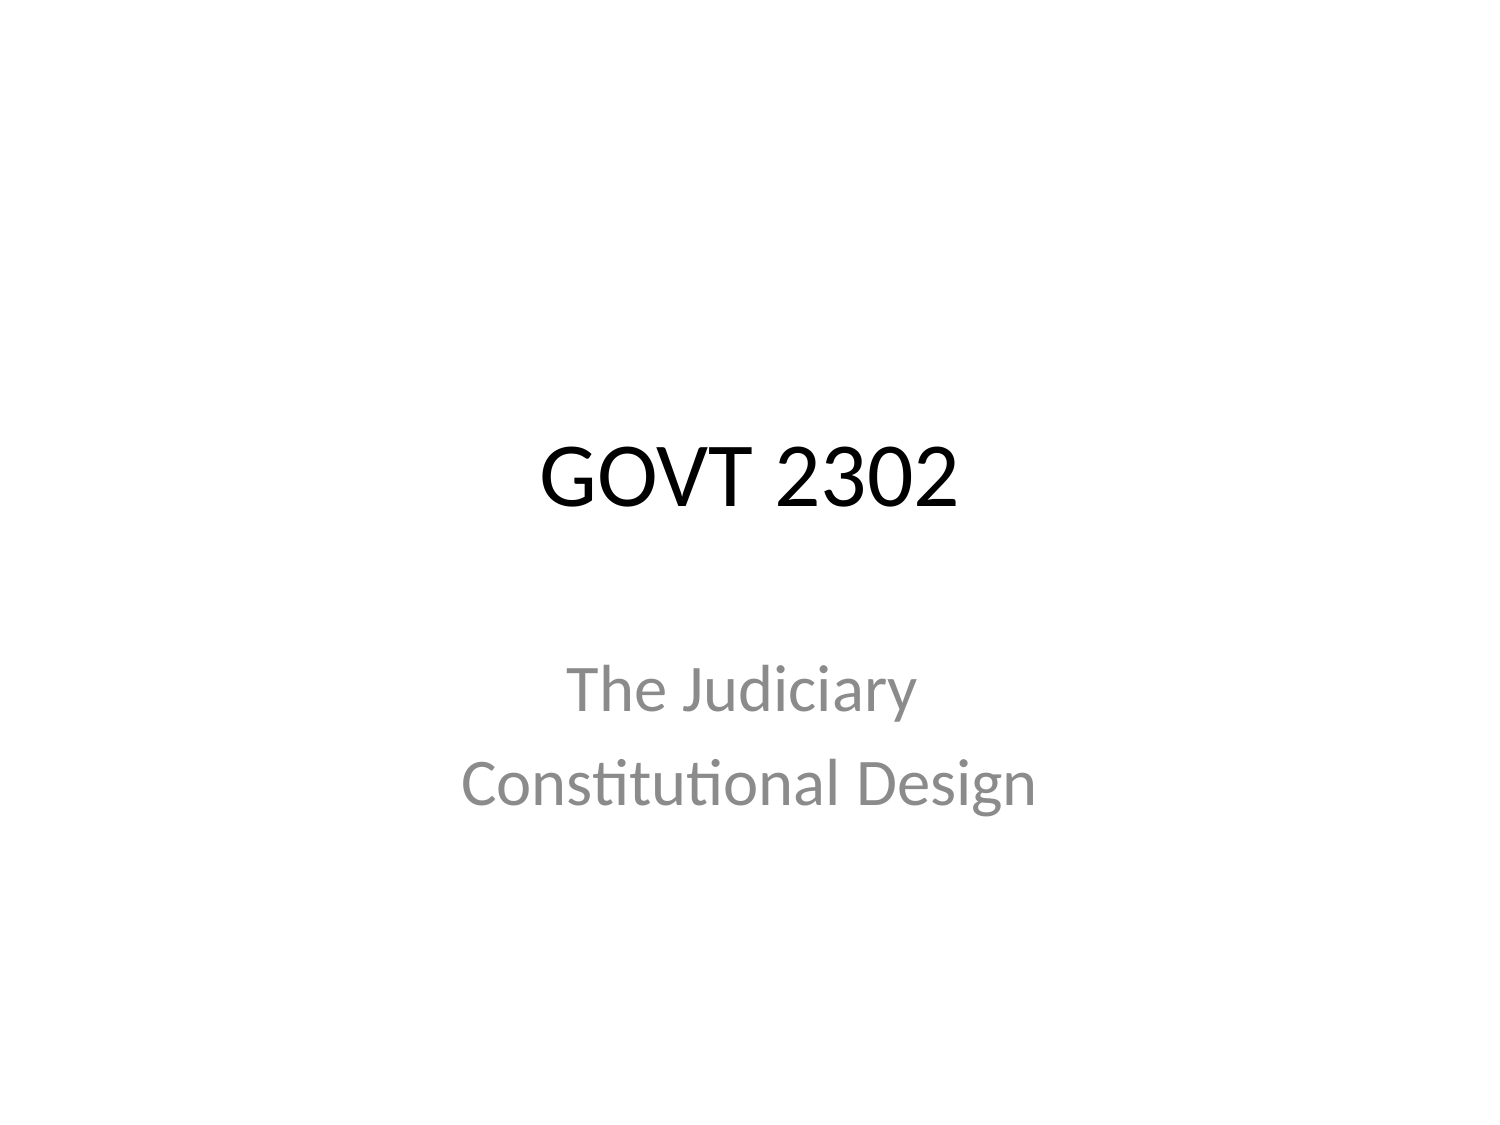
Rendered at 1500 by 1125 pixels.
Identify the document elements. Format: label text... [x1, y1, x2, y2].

title GOVT 2302 [112, 349, 1388, 591]
subtitle The Judiciary Constitutional Design [224, 637, 1276, 926]
